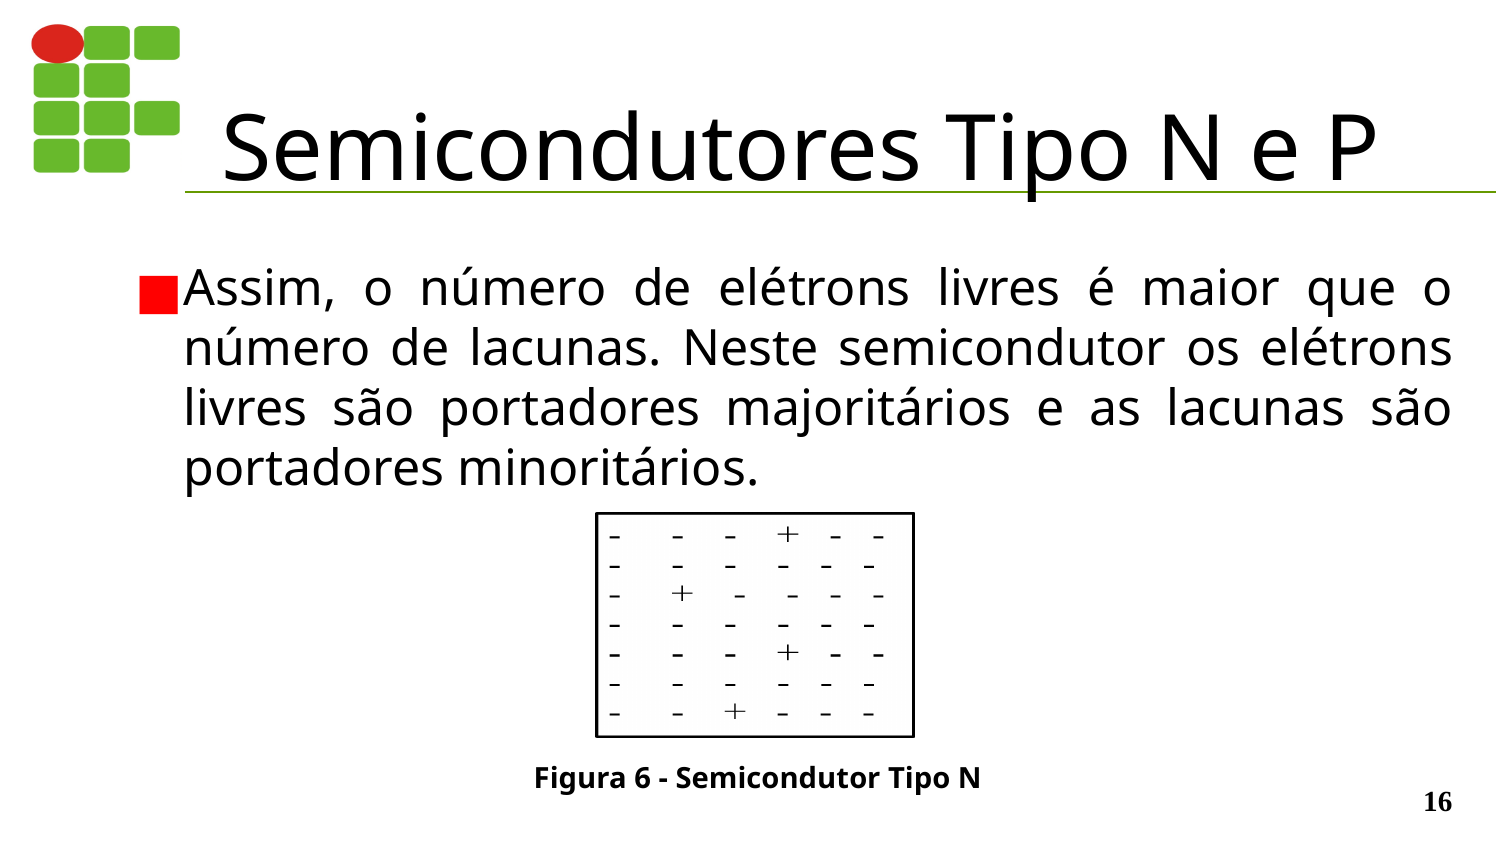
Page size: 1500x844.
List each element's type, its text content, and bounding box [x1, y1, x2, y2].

title Semicondutores Tipo N e P [206, 26, 1468, 207]
picture [595, 512, 915, 739]
text_box ‹#› [1155, 774, 1468, 825]
picture [29, 23, 182, 174]
list Assim, o número de elétrons livres é maior que o número de lacunas. Neste semicondutor os elétrons livres são portadores majoritários e as lacunas são portadores minoritários. Figura 6 - Semicondutor Tipo N [46, 248, 1469, 774]
